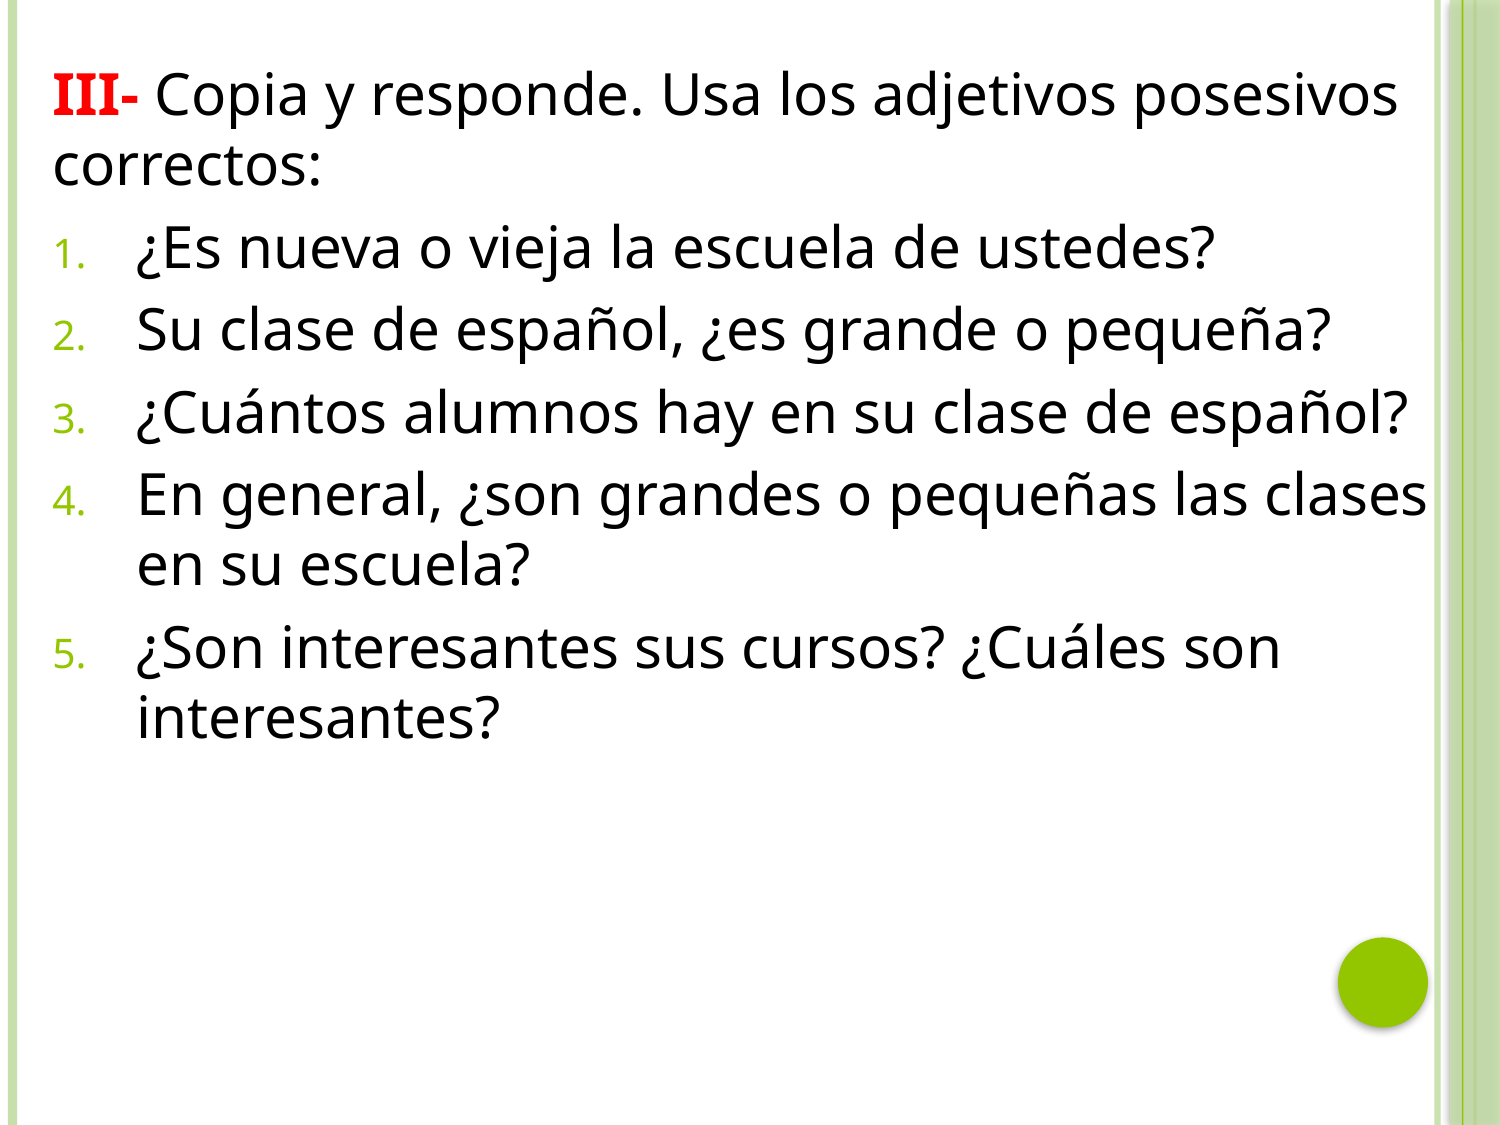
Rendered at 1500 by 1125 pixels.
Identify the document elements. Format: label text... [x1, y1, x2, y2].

list III- Copia y responde. Usa los adjetivos posesivos correctos: ¿Es nueva o vieja la escuela de ustedes? Su clase de español, ¿es grande o pequeña? ¿Cuántos alumnos hay en su clase de español? En general, ¿son grandes o pequeñas las clases en su escuela? ¿Son interesantes sus cursos? ¿Cuáles son interesantes? [37, 50, 1475, 1088]
